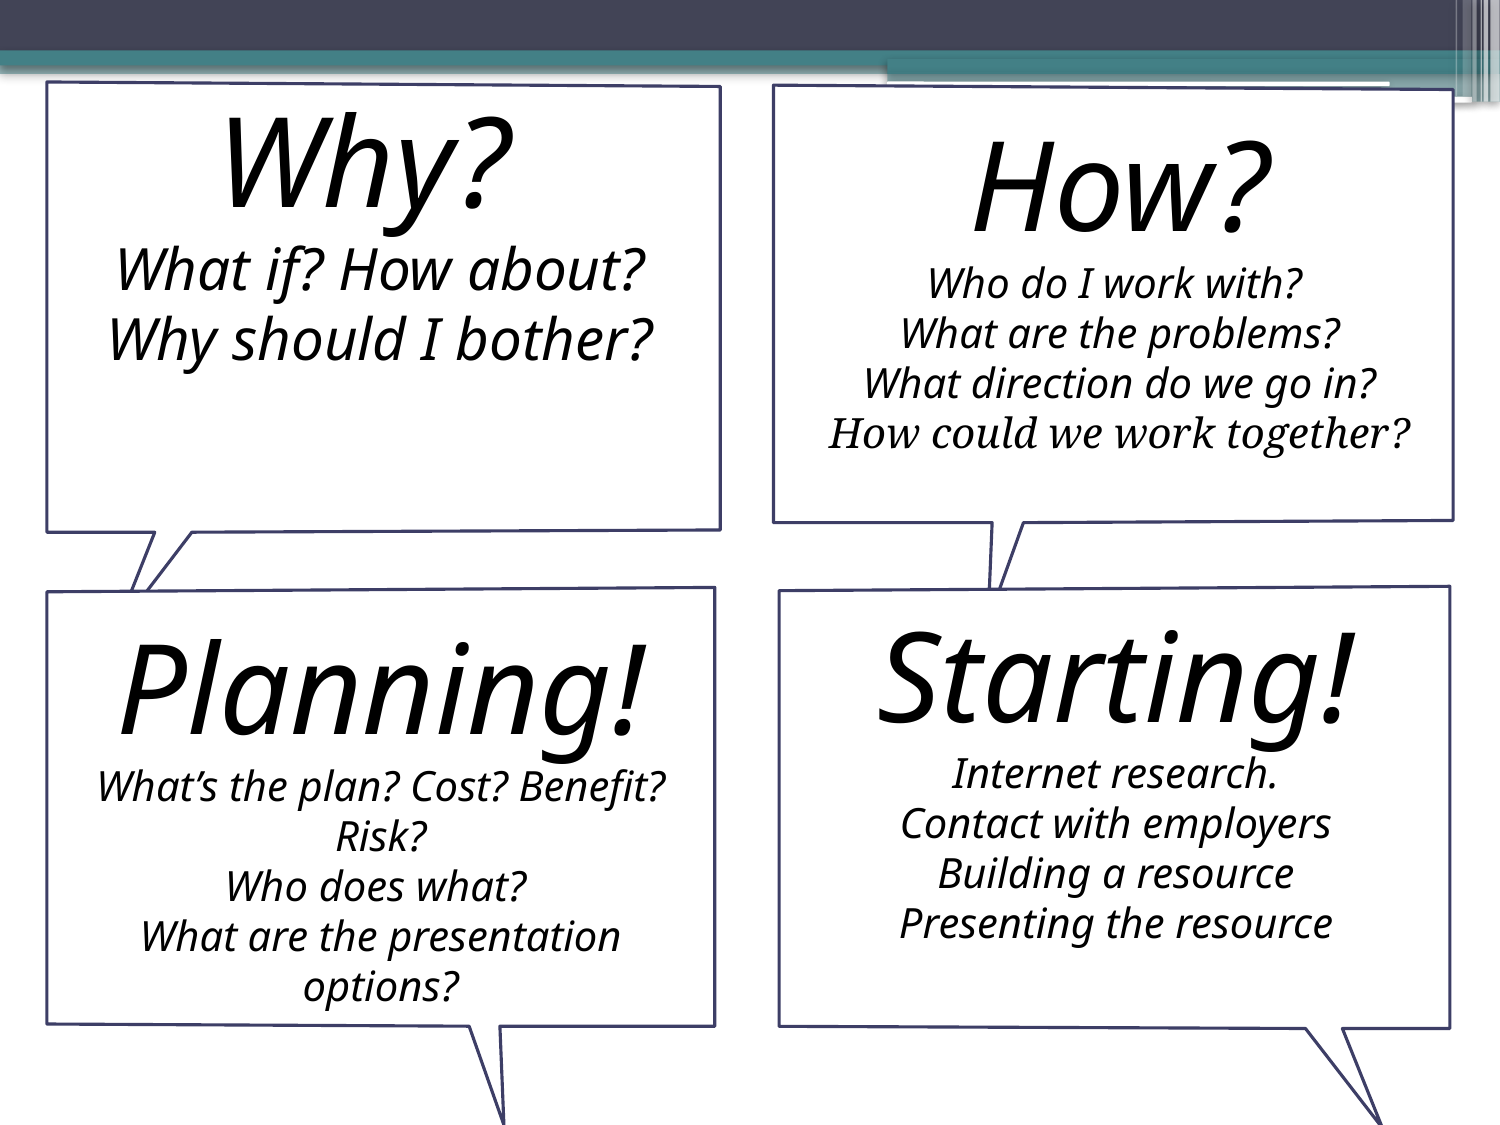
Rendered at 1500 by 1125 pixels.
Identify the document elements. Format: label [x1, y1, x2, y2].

text_box [778, 586, 1451, 1125]
text_box [46, 587, 716, 1125]
text_box [43, 74, 721, 595]
text_box [773, 84, 1454, 590]
